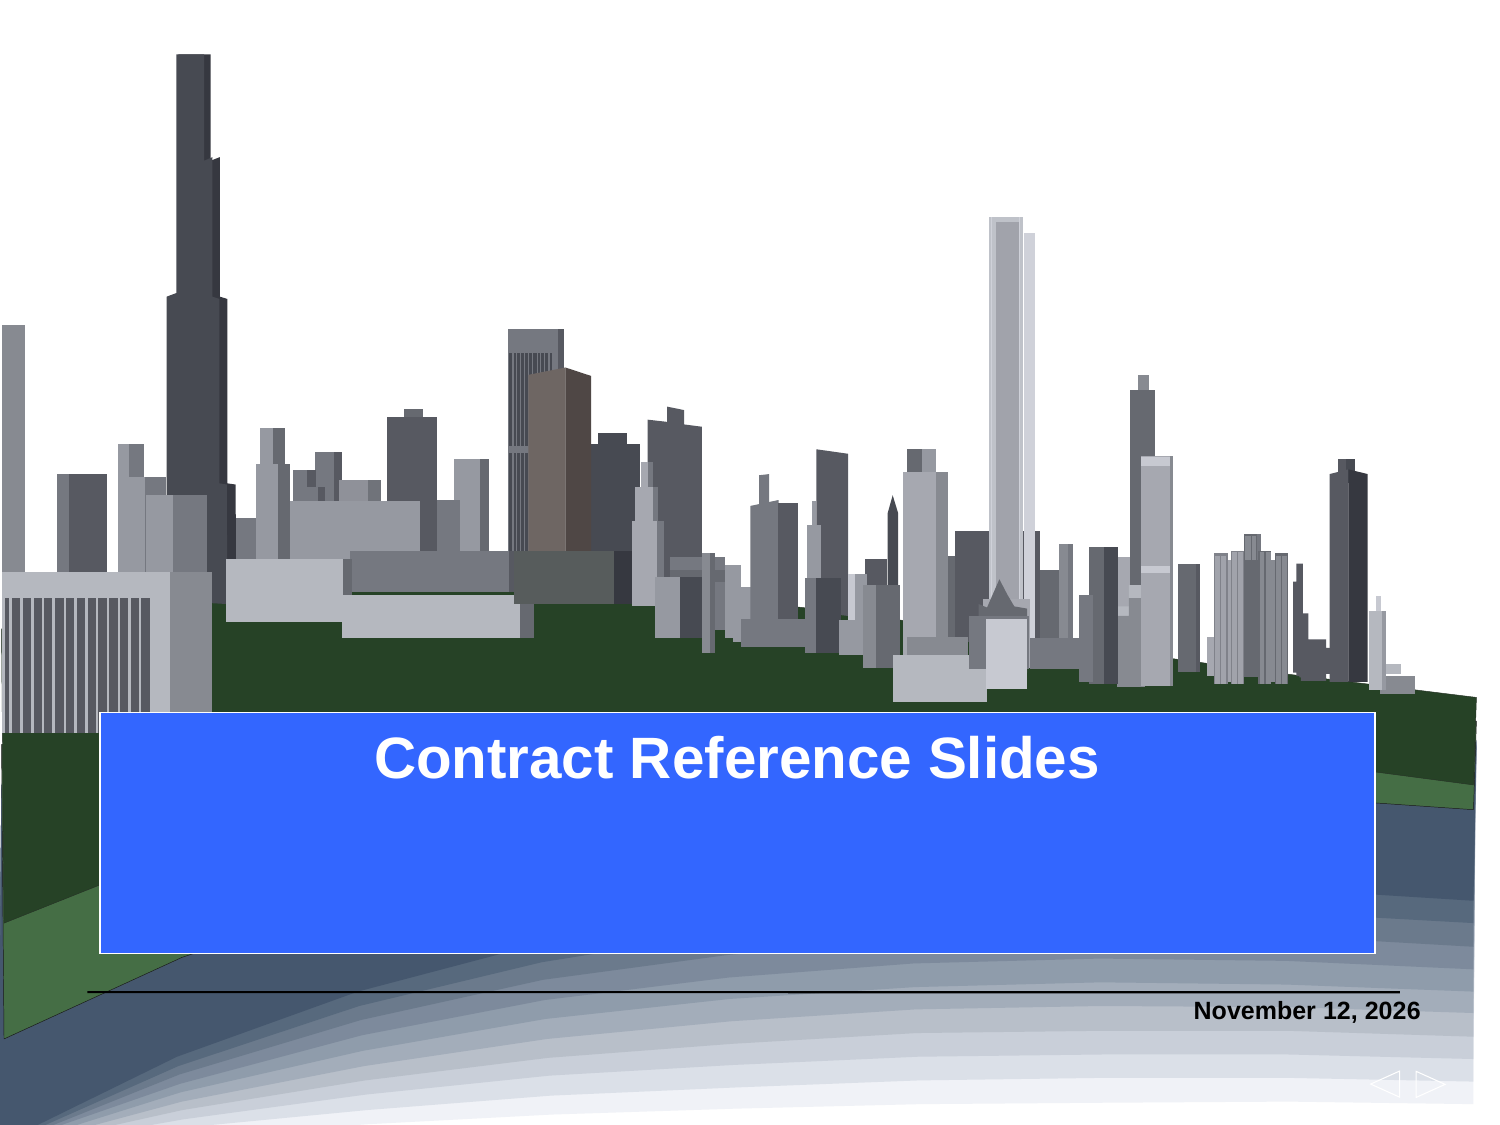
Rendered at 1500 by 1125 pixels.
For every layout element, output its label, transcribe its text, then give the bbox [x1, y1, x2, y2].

title Contract Reference Slides [99, 712, 1376, 954]
